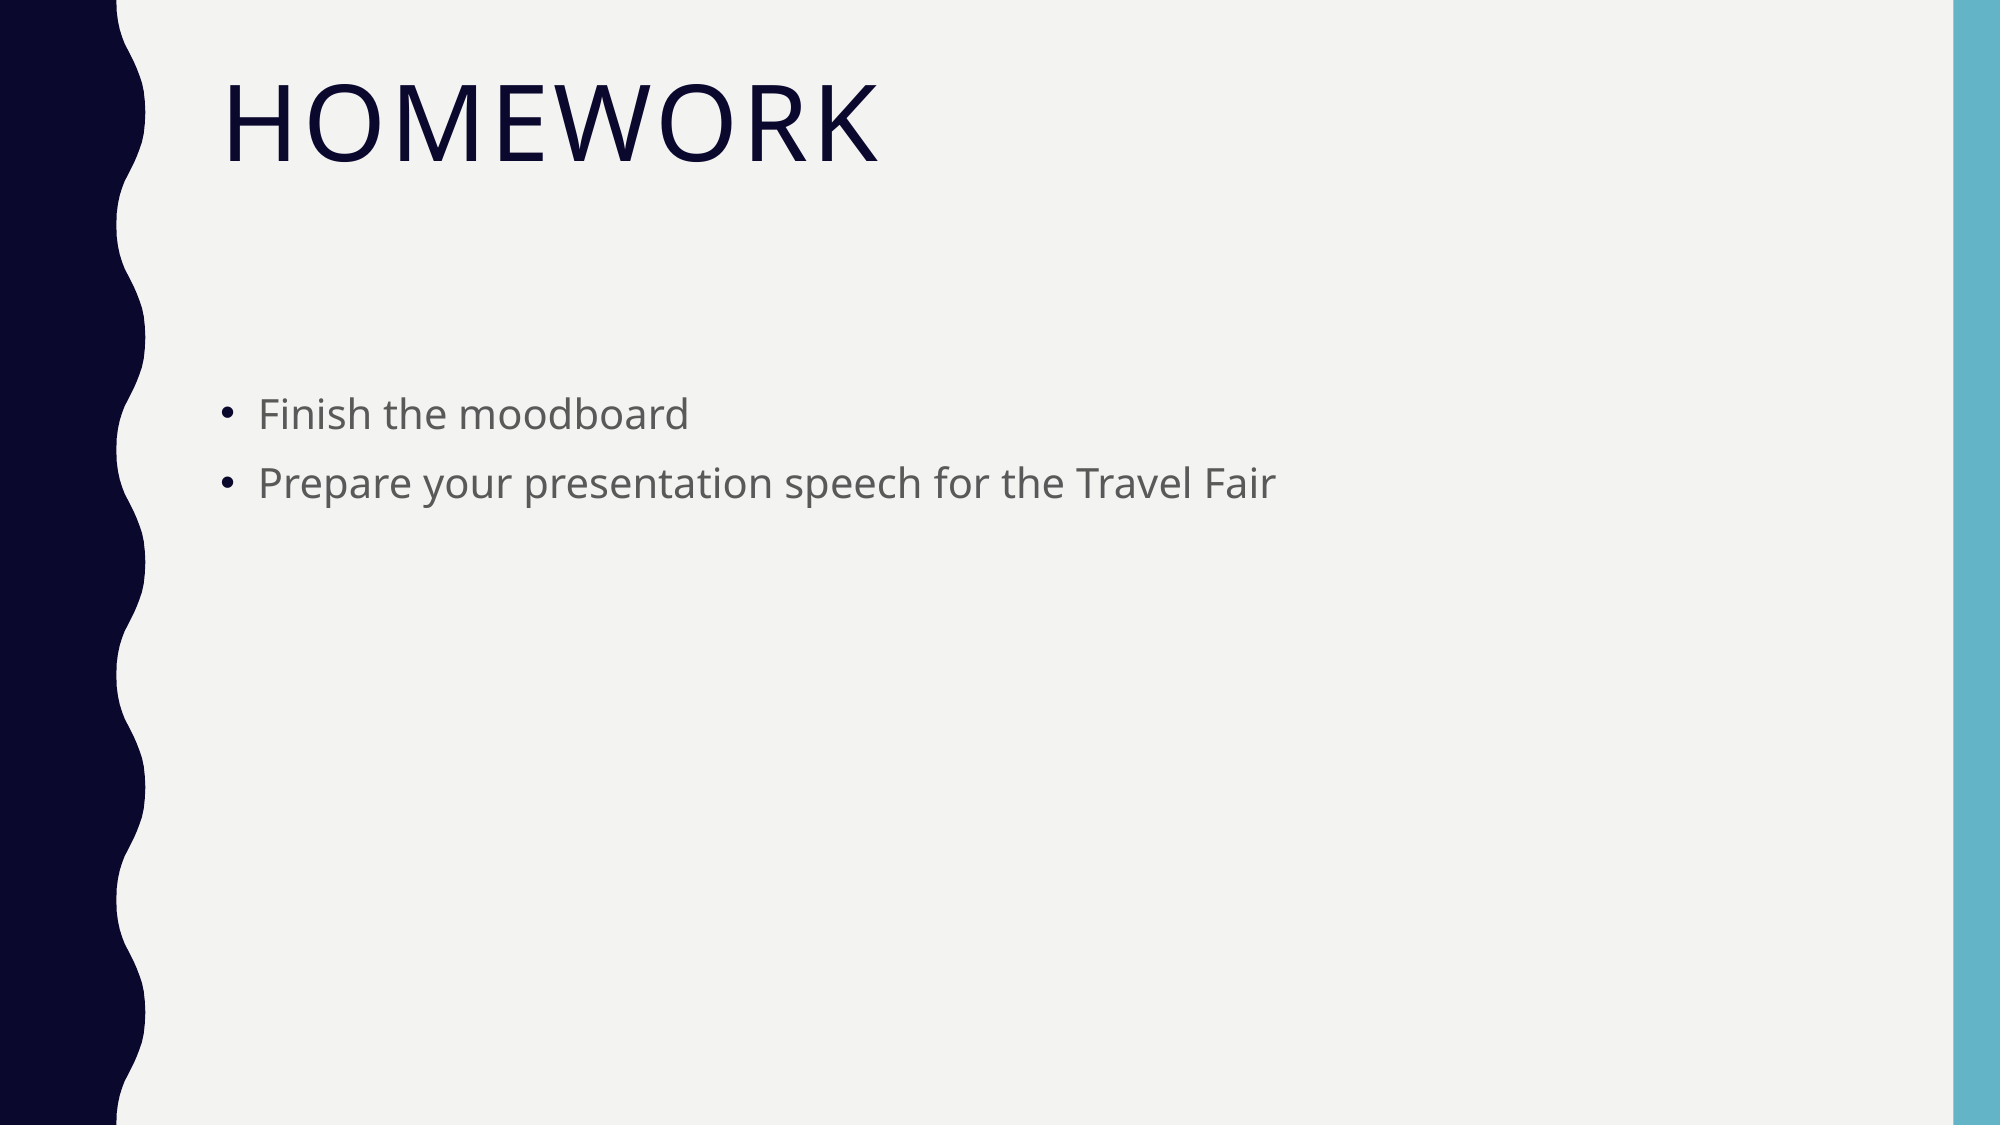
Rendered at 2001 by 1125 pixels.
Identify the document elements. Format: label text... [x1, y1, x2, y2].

title homework [205, 62, 1875, 308]
list Finish the moodboard Prepare your presentation speech for the Travel Fair [205, 375, 1875, 965]
